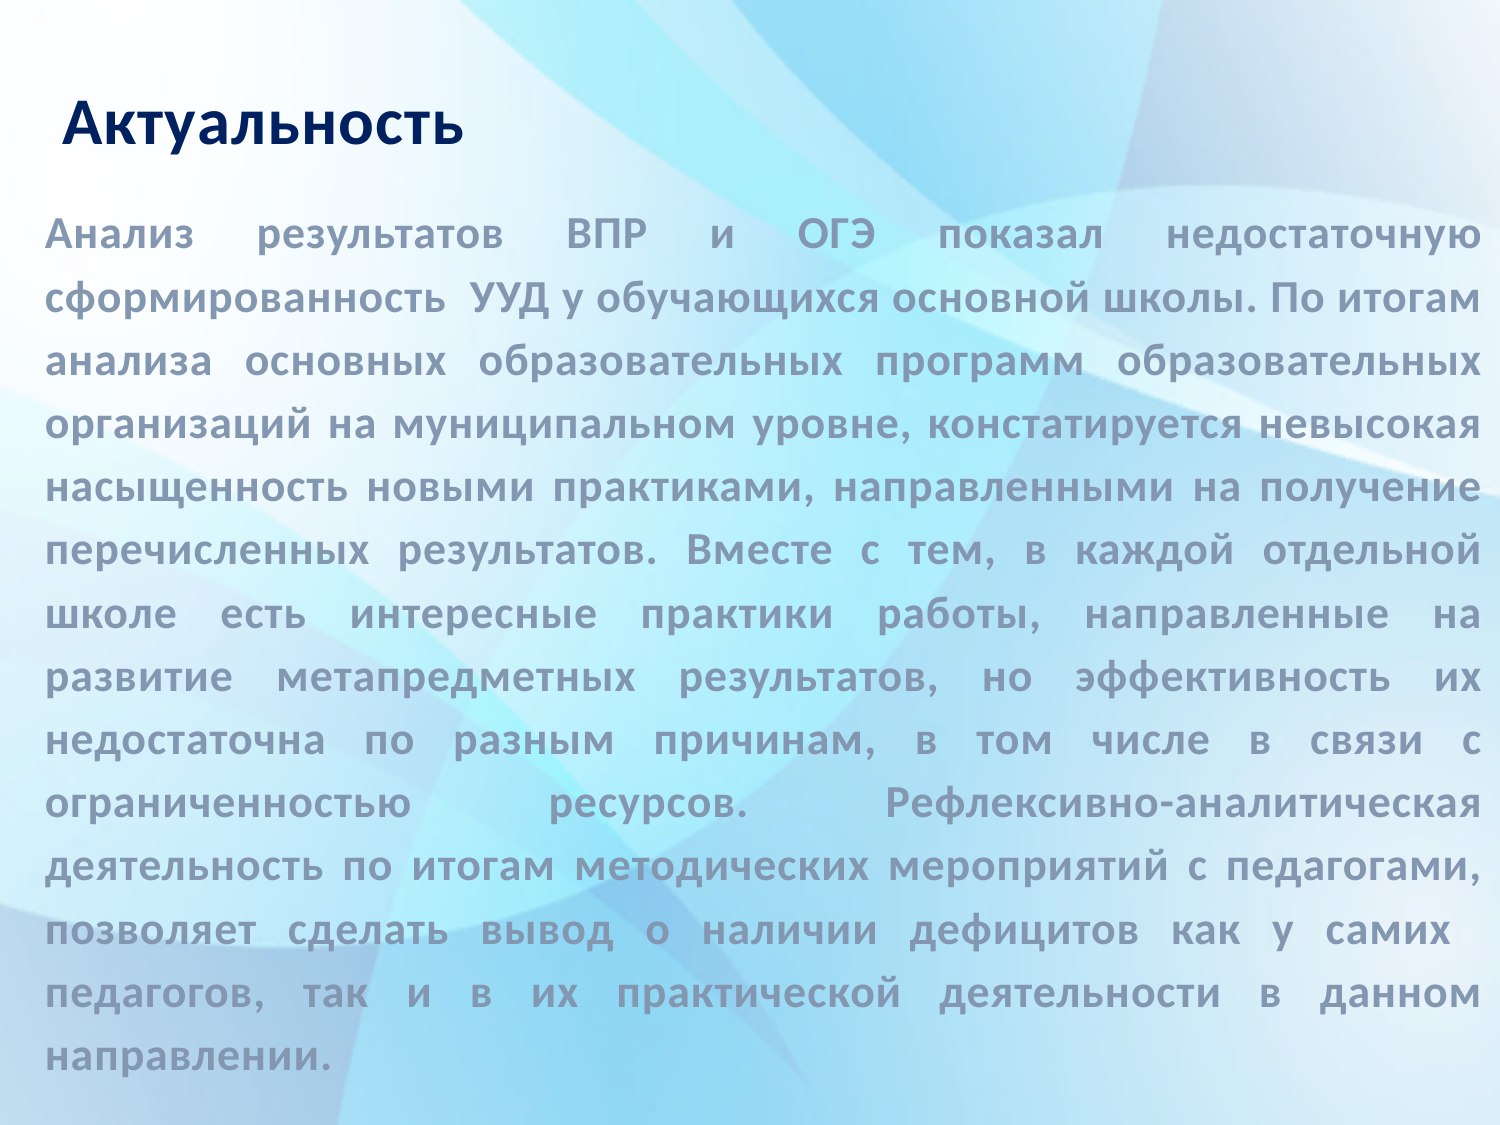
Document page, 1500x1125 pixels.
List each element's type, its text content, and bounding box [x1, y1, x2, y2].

list Анализ результатов ВПР и ОГЭ показал недостаточную сформированность УУД у обучающихся основной школы. По итогам анализа основных образовательных программ образовательных организаций на муниципальном уровне, констатируется невысокая насыщенность новыми практиками, направленными на получение перечисленных результатов. Вместе с тем, в каждой отдельной школе есть интересные практики работы, направленные на развитие метапредметных результатов, но эффективность их недостаточна по разным причинам, в том числе в связи с ограниченностью ресурсов. Рефлексивно-аналитическая деятельность по итогам методических мероприятий с педагогами, позволяет сделать вывод о наличии дефицитов как у самих педагогов, так и в их практической деятельности в данном направлении. [0, 187, 1500, 1125]
title Актуальность [18, 10, 1391, 187]
